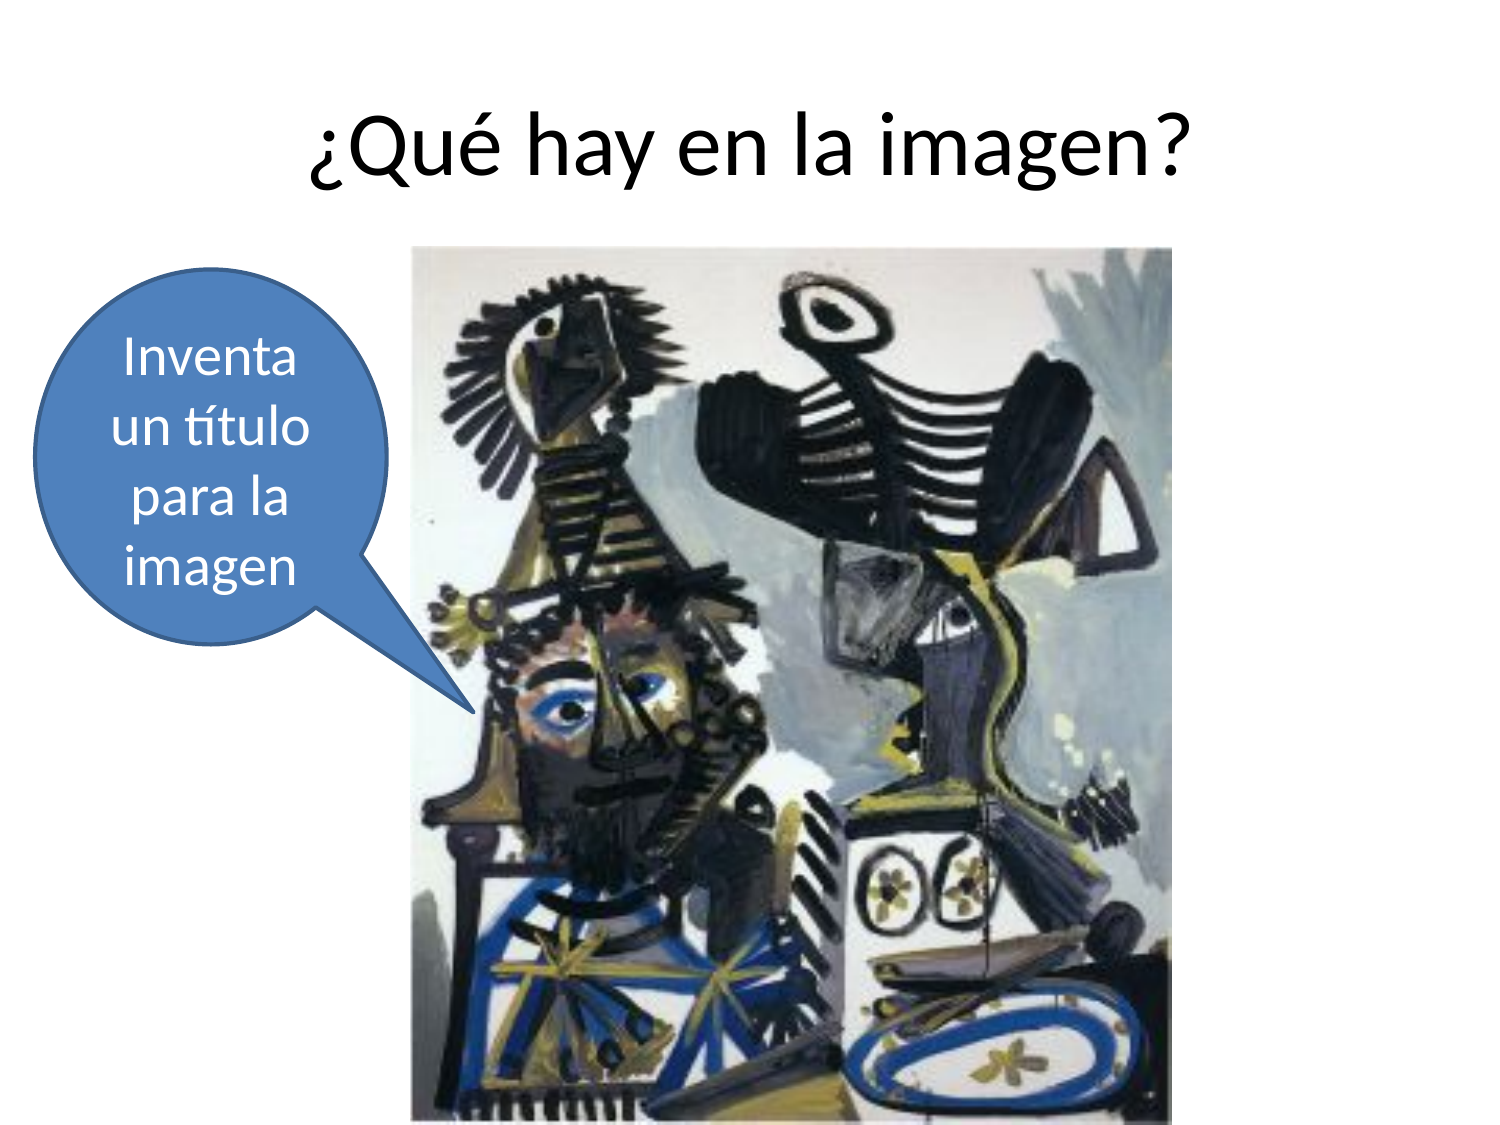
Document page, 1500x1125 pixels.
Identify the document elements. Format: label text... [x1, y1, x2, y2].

text_box Inventa un título para la imagen [32, 267, 404, 669]
title ¿Qué hay en la imagen? [74, 44, 1426, 233]
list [409, 245, 1172, 1125]
